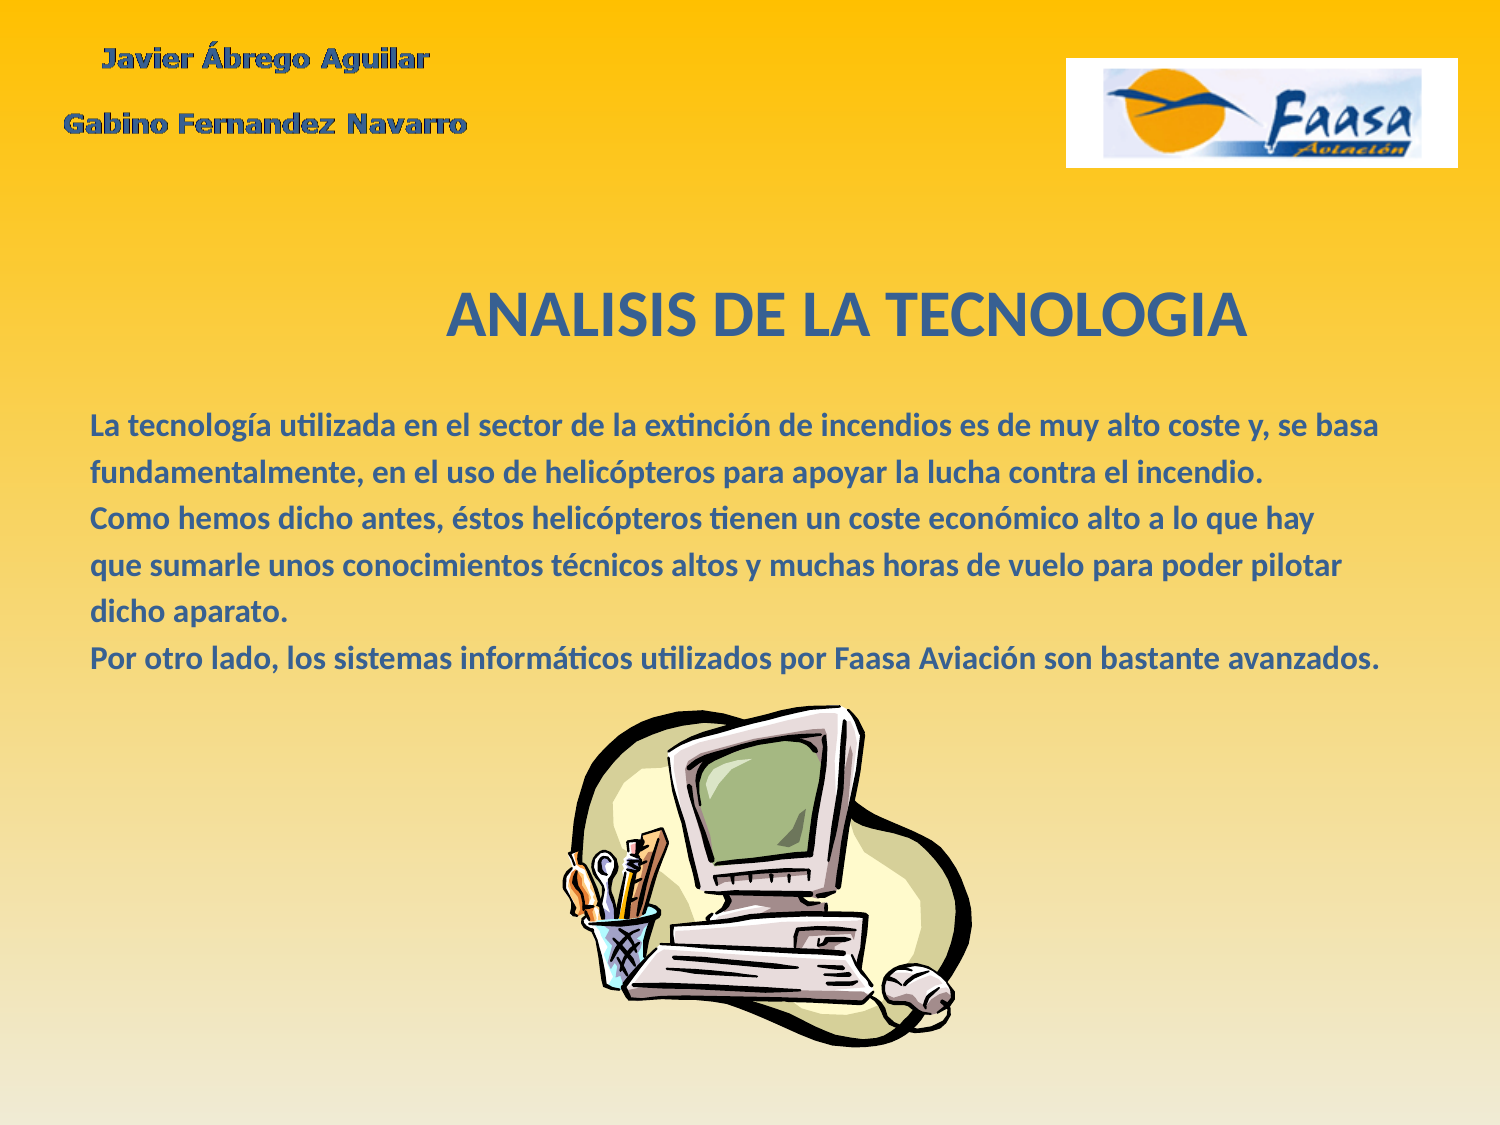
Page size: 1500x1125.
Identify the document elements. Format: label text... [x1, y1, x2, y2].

picture [1066, 58, 1458, 168]
list ANALISIS DE LA TECNOLOGIA La tecnología utilizada en el sector de la extinción de incendios es de muy alto coste y, se basa fundamentalmente, en el uso de helicópteros para apoyar la lucha contra el incendio. Como hemos dicho antes, éstos helicópteros tienen un coste económico alto a lo que hay que sumarle unos conocimientos técnicos altos y muchas horas de vuelo para poder pilotar dicho aparato. Por otro lado, los sistemas informáticos utilizados por Faasa Aviación son bastante avanzados. [75, 262, 1454, 1043]
picture [562, 702, 976, 1051]
picture [0, 0, 530, 214]
